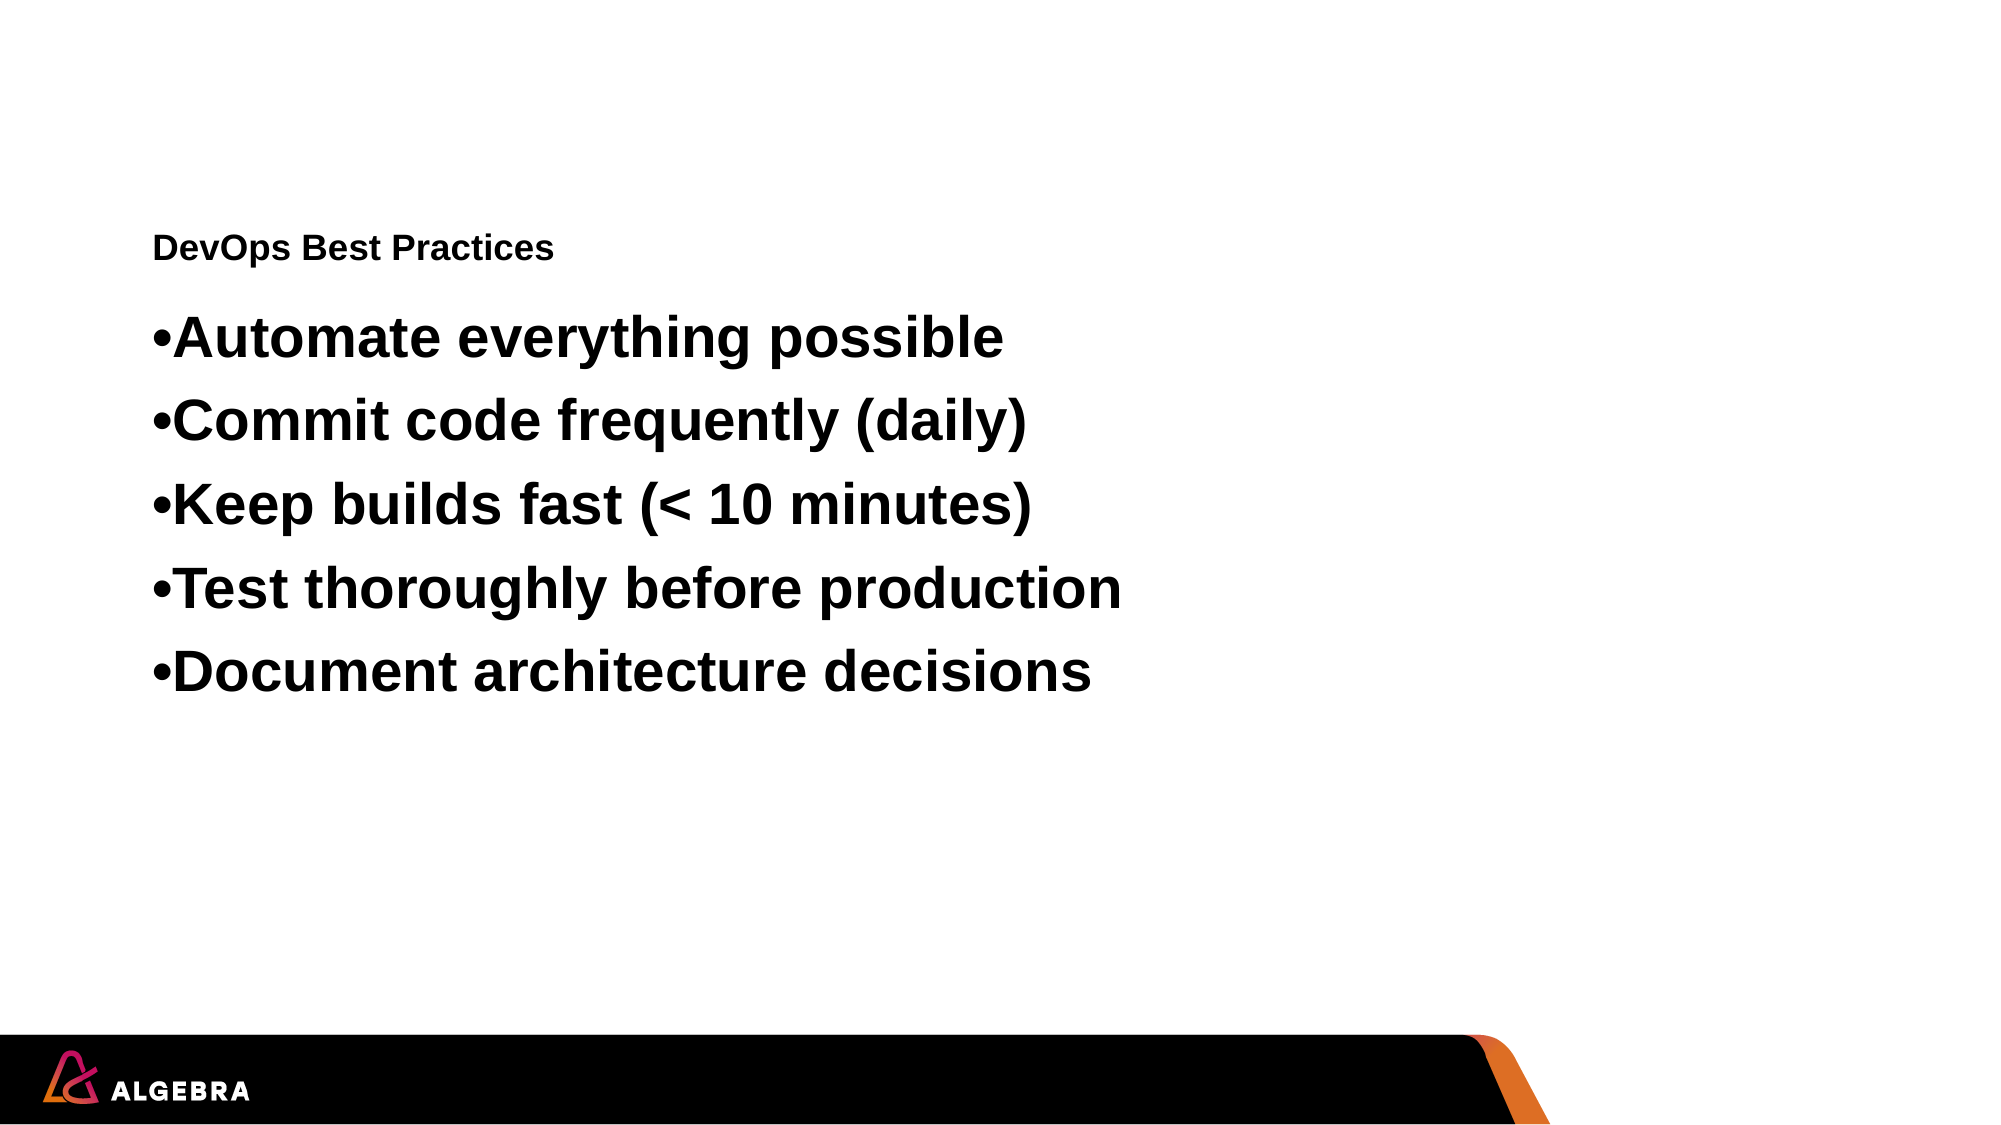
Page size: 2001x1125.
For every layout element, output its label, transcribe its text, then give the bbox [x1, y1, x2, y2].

title DevOps Best Practices [137, 63, 1863, 281]
list •Automate everything possible •Commit code frequently (daily) •Keep builds fast (< 10 minutes) •Test thoroughly before production •Document architecture decisions [137, 299, 1863, 1014]
picture [0, 1034, 1733, 1125]
